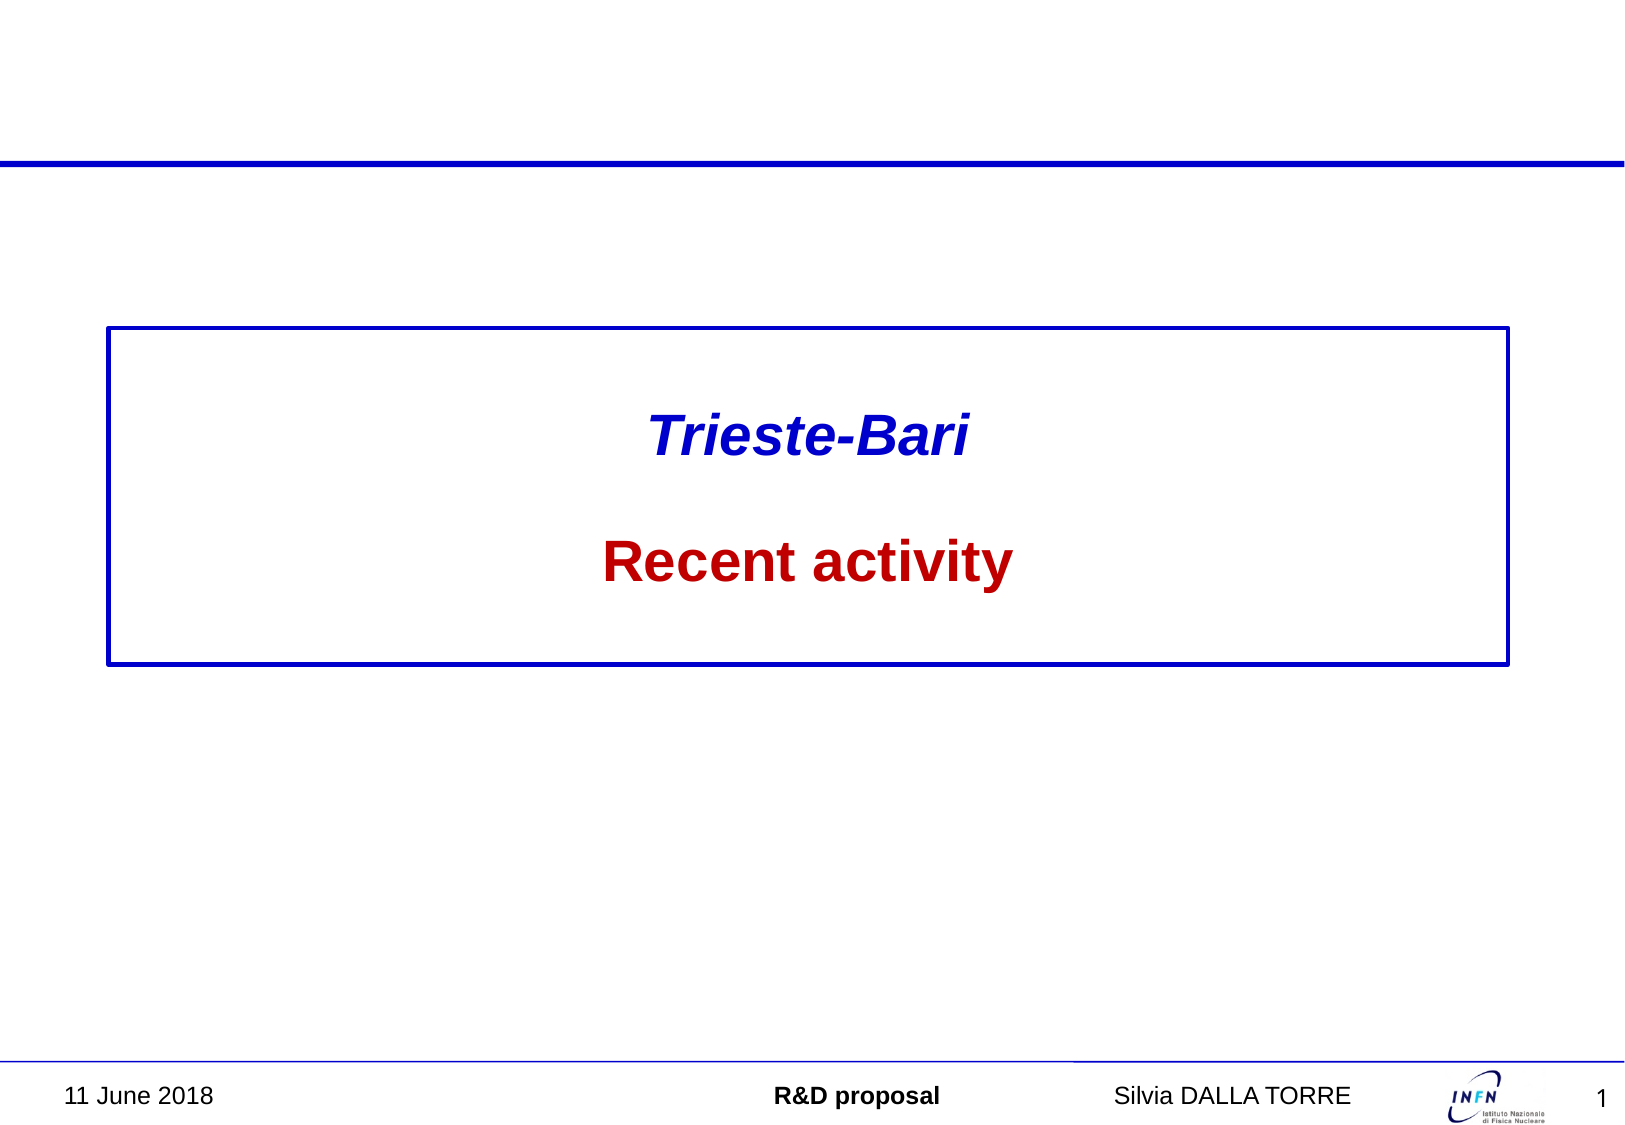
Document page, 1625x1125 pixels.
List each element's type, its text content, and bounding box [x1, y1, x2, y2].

picture [1445, 1068, 1546, 1125]
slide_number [48, 1095, 1431, 1125]
text_box Trieste-Bari Recent activity [108, 327, 1508, 665]
